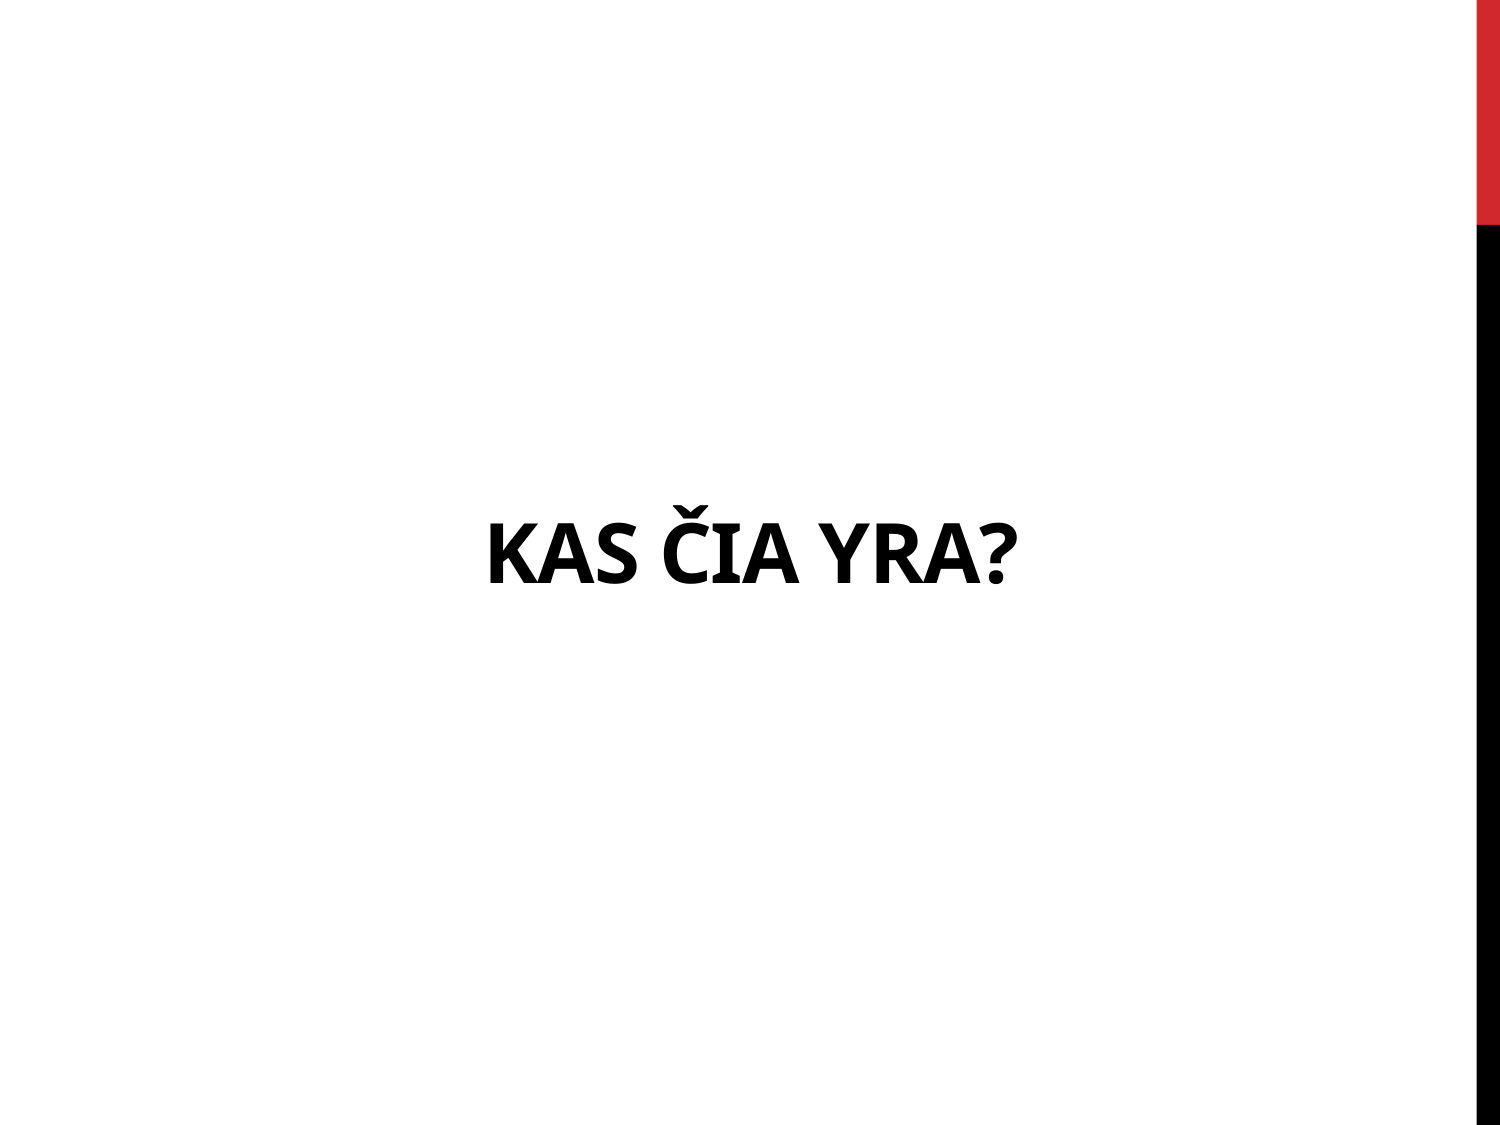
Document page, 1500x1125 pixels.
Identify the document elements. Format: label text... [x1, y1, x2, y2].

title Kas čia yra? [76, 420, 1427, 609]
